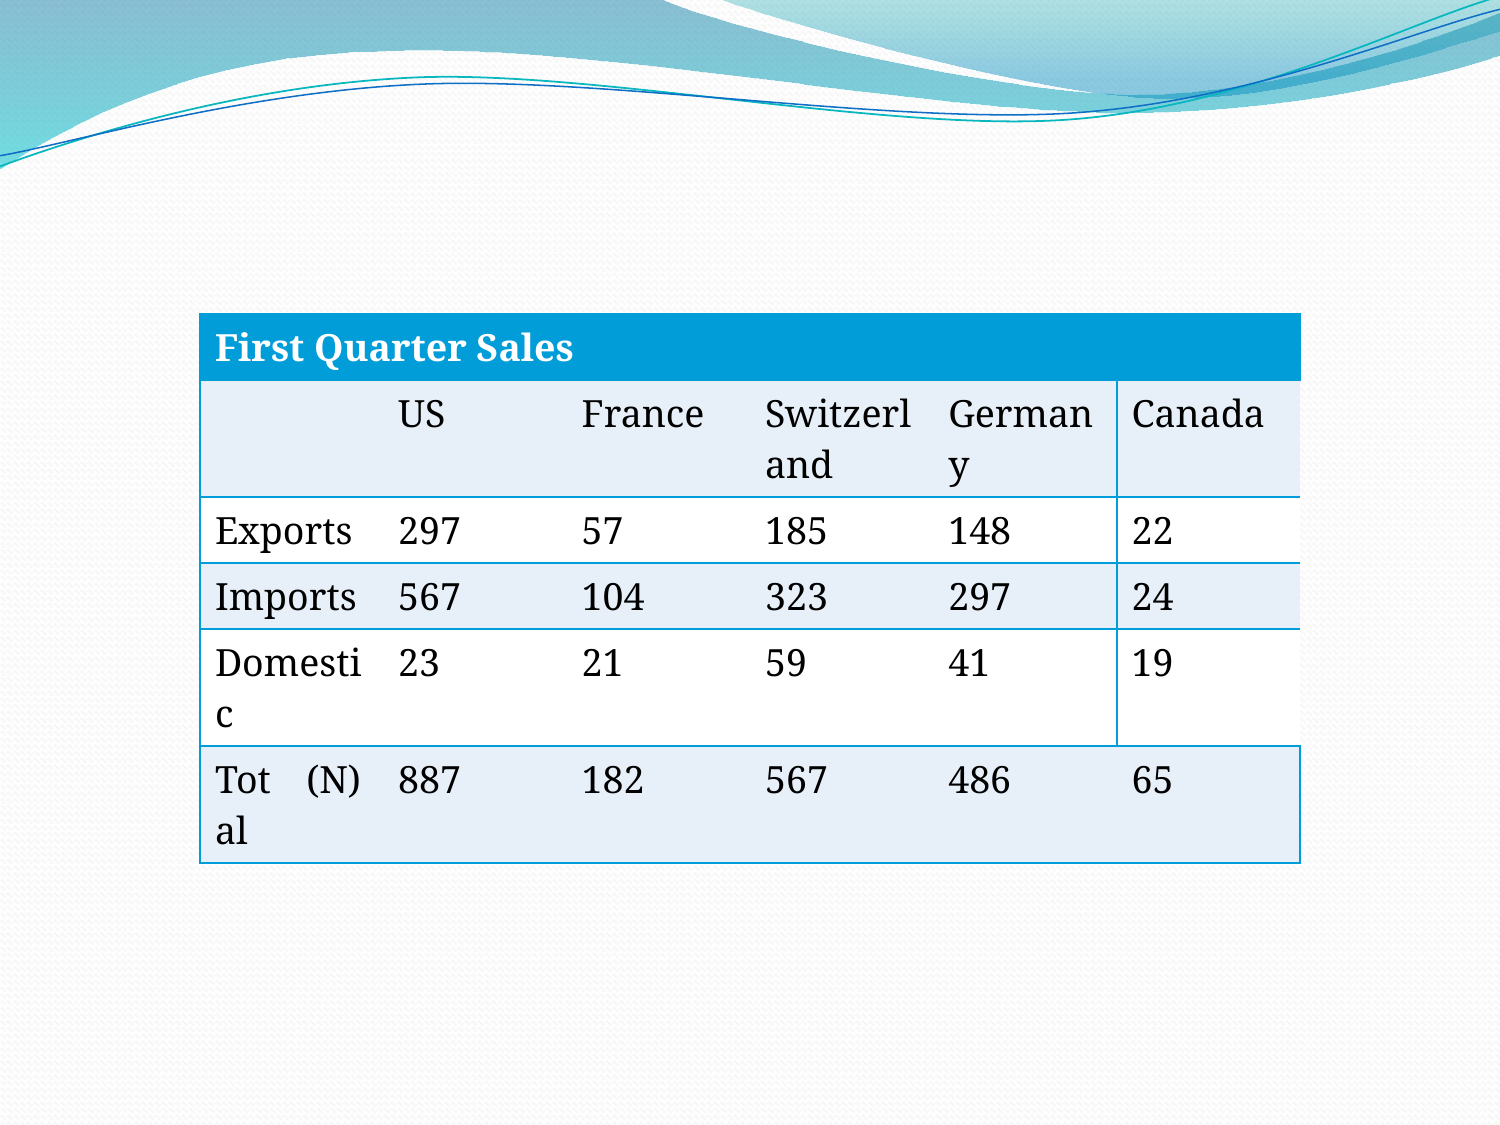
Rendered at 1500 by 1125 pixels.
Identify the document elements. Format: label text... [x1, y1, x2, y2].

table_cell 297 [383, 498, 567, 562]
table_cell 567 [750, 747, 933, 862]
table_cell 22 [1118, 498, 1300, 562]
table_cell US [383, 381, 567, 496]
table_cell 297 [933, 564, 1116, 628]
table_cell Imports [201, 564, 383, 628]
table_cell Domestic [201, 630, 383, 745]
table_cell 182 [567, 747, 750, 862]
table_cell 19 [1118, 630, 1300, 745]
table_cell 887 [383, 747, 567, 862]
table_cell Canada [1118, 381, 1300, 496]
table_cell 59 [750, 630, 933, 745]
table_cell France [567, 381, 750, 496]
table_cell 41 [933, 630, 1116, 745]
table_cell 23 [383, 630, 567, 745]
table_cell 65 [1117, 747, 1299, 862]
table_cell 567 [383, 564, 567, 628]
table_cell 57 [567, 498, 750, 562]
table_cell [201, 381, 383, 496]
table_cell 486 [933, 747, 1117, 862]
table_cell 185 [750, 498, 933, 562]
table_cell 323 [750, 564, 933, 628]
table_cell 104 [567, 564, 750, 628]
table_cell (N) [292, 747, 383, 862]
table_cell Germany [933, 381, 1116, 496]
table_cell Exports [201, 498, 383, 562]
table_cell 21 [567, 630, 750, 745]
table_cell Total [201, 747, 292, 862]
table_header First Quarter Sales [201, 315, 1299, 379]
table_cell Switzerland [750, 381, 933, 496]
table_cell 148 [933, 498, 1116, 562]
table_cell 24 [1118, 564, 1300, 628]
